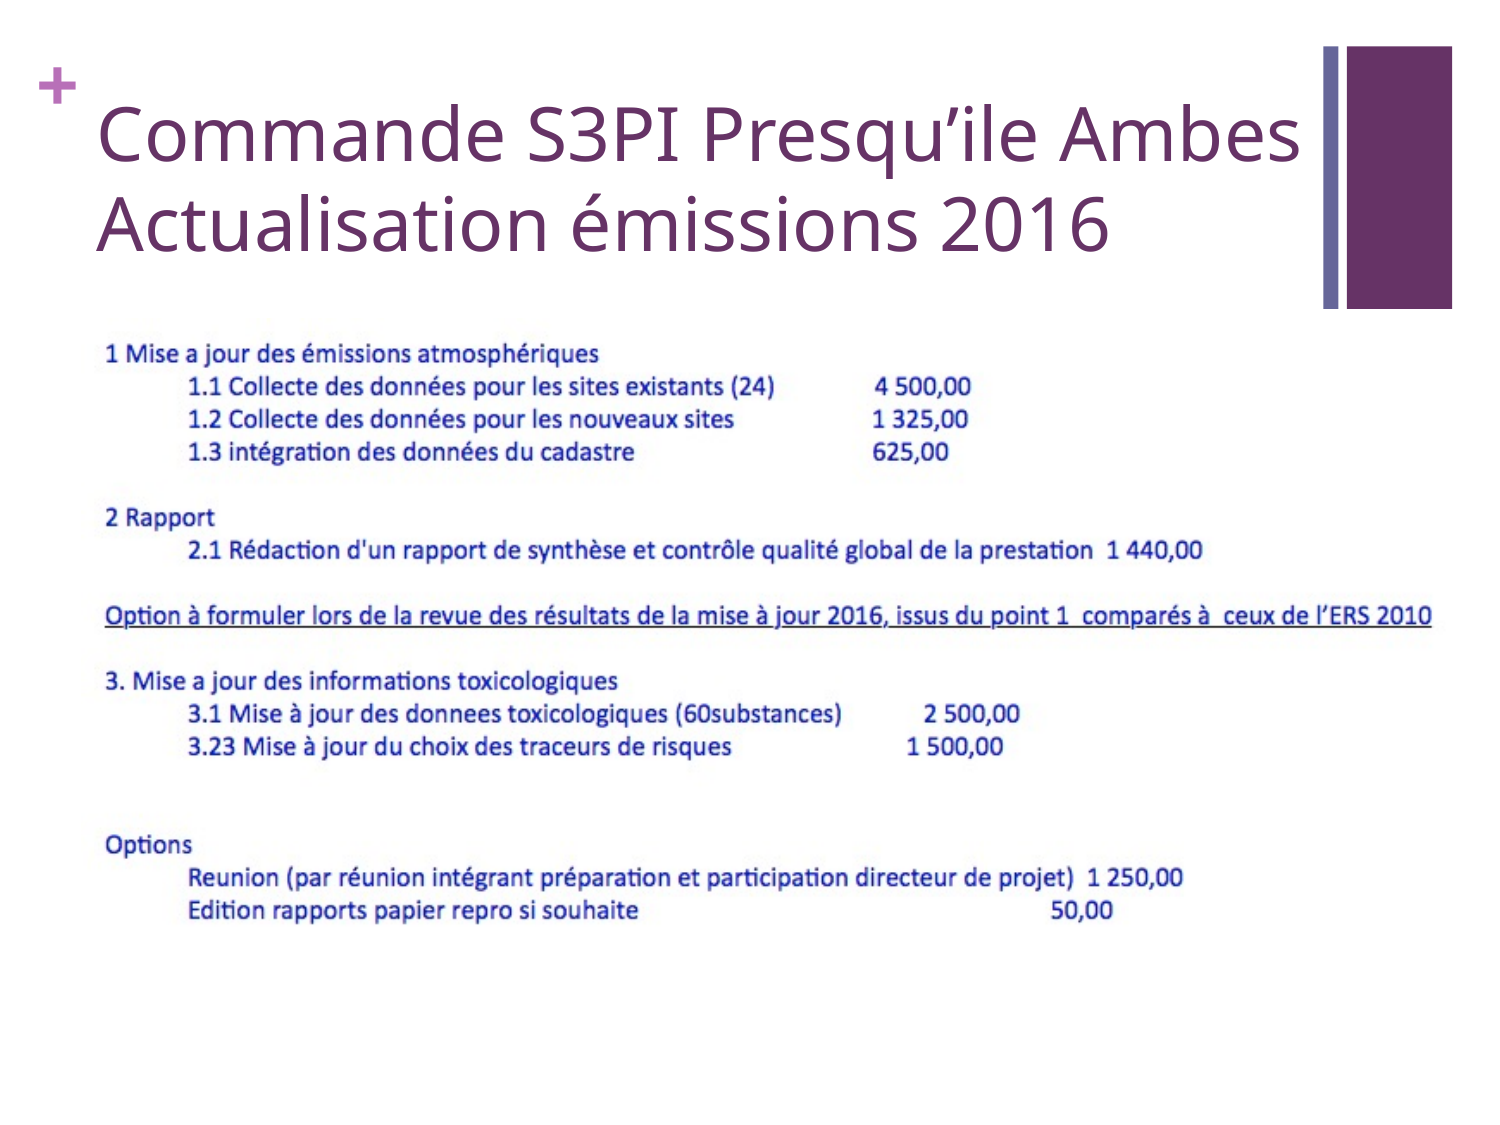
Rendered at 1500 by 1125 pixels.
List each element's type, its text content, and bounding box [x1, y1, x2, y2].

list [81, 317, 1451, 953]
title Commande S3PI Presqu’ile Ambes Actualisation émissions 2016 [81, 79, 1322, 263]
